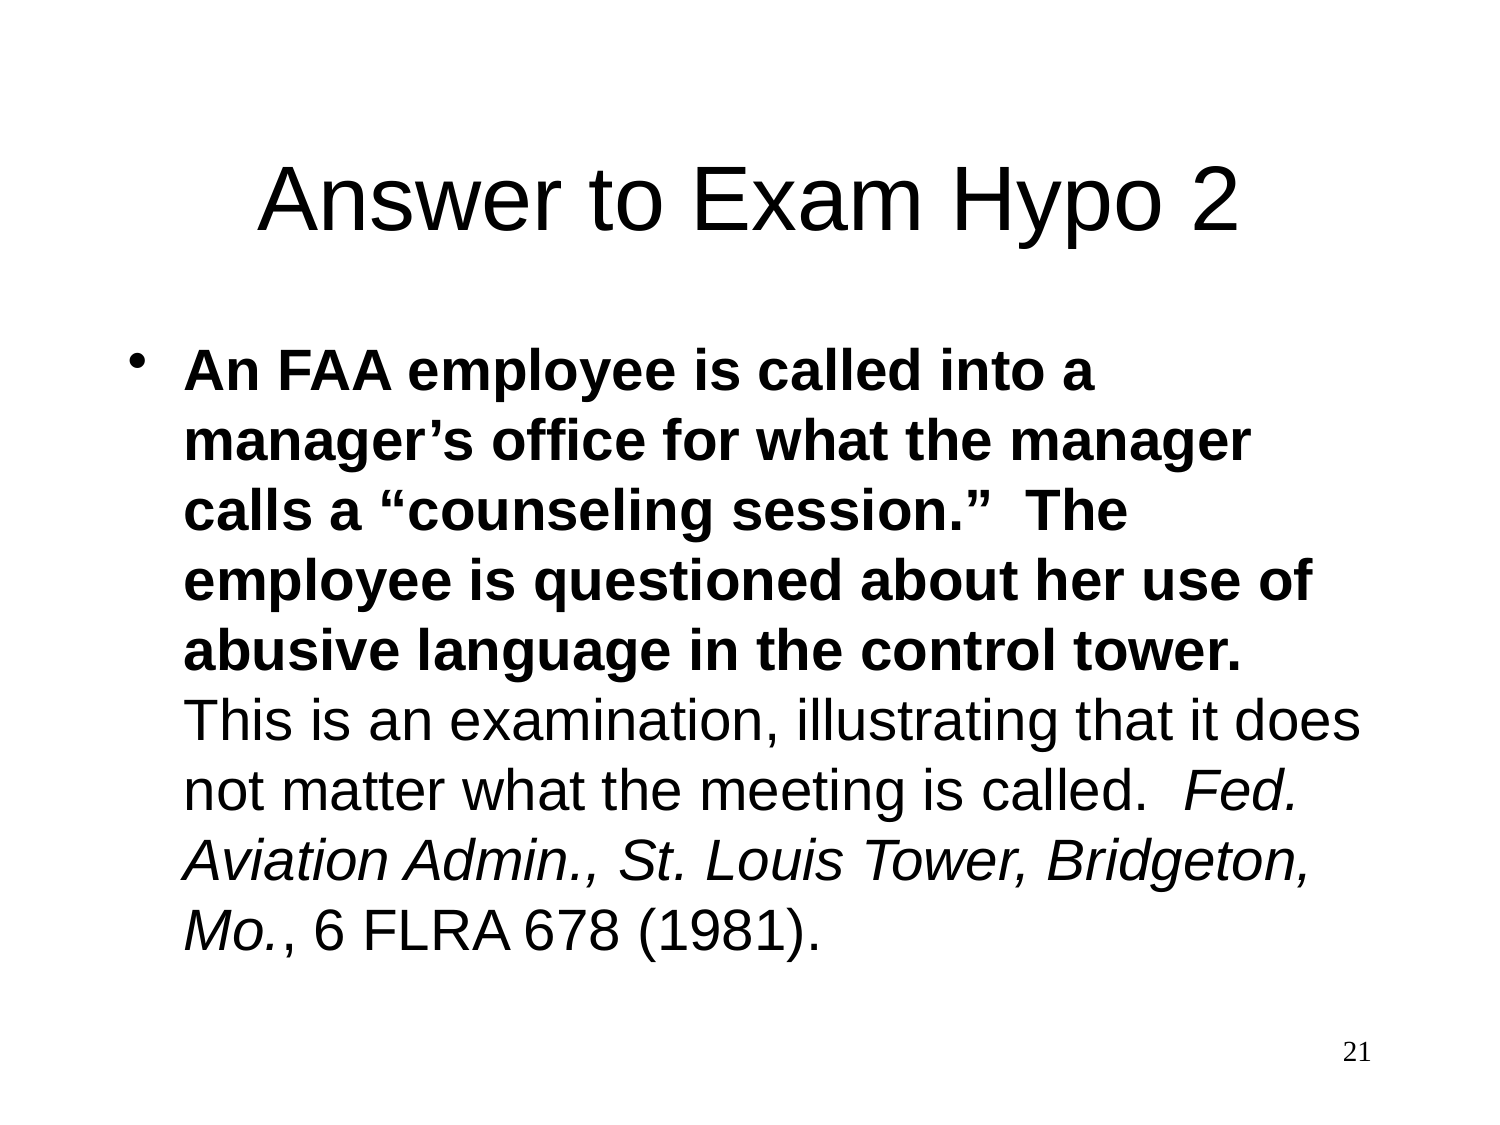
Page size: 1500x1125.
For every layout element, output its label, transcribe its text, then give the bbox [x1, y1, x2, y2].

slide_number 21 [1074, 1024, 1388, 1101]
list An FAA employee is called into a manager’s office for what the manager calls a “counseling session.” The employee is questioned about her use of abusive language in the control tower. This is an examination, illustrating that it does not matter what the meeting is called. Fed. Aviation Admin., St. Louis Tower, Bridgeton, Mo., 6 FLRA 678 (1981). [112, 324, 1388, 1001]
title Answer to Exam Hypo 2 [112, 99, 1388, 288]
